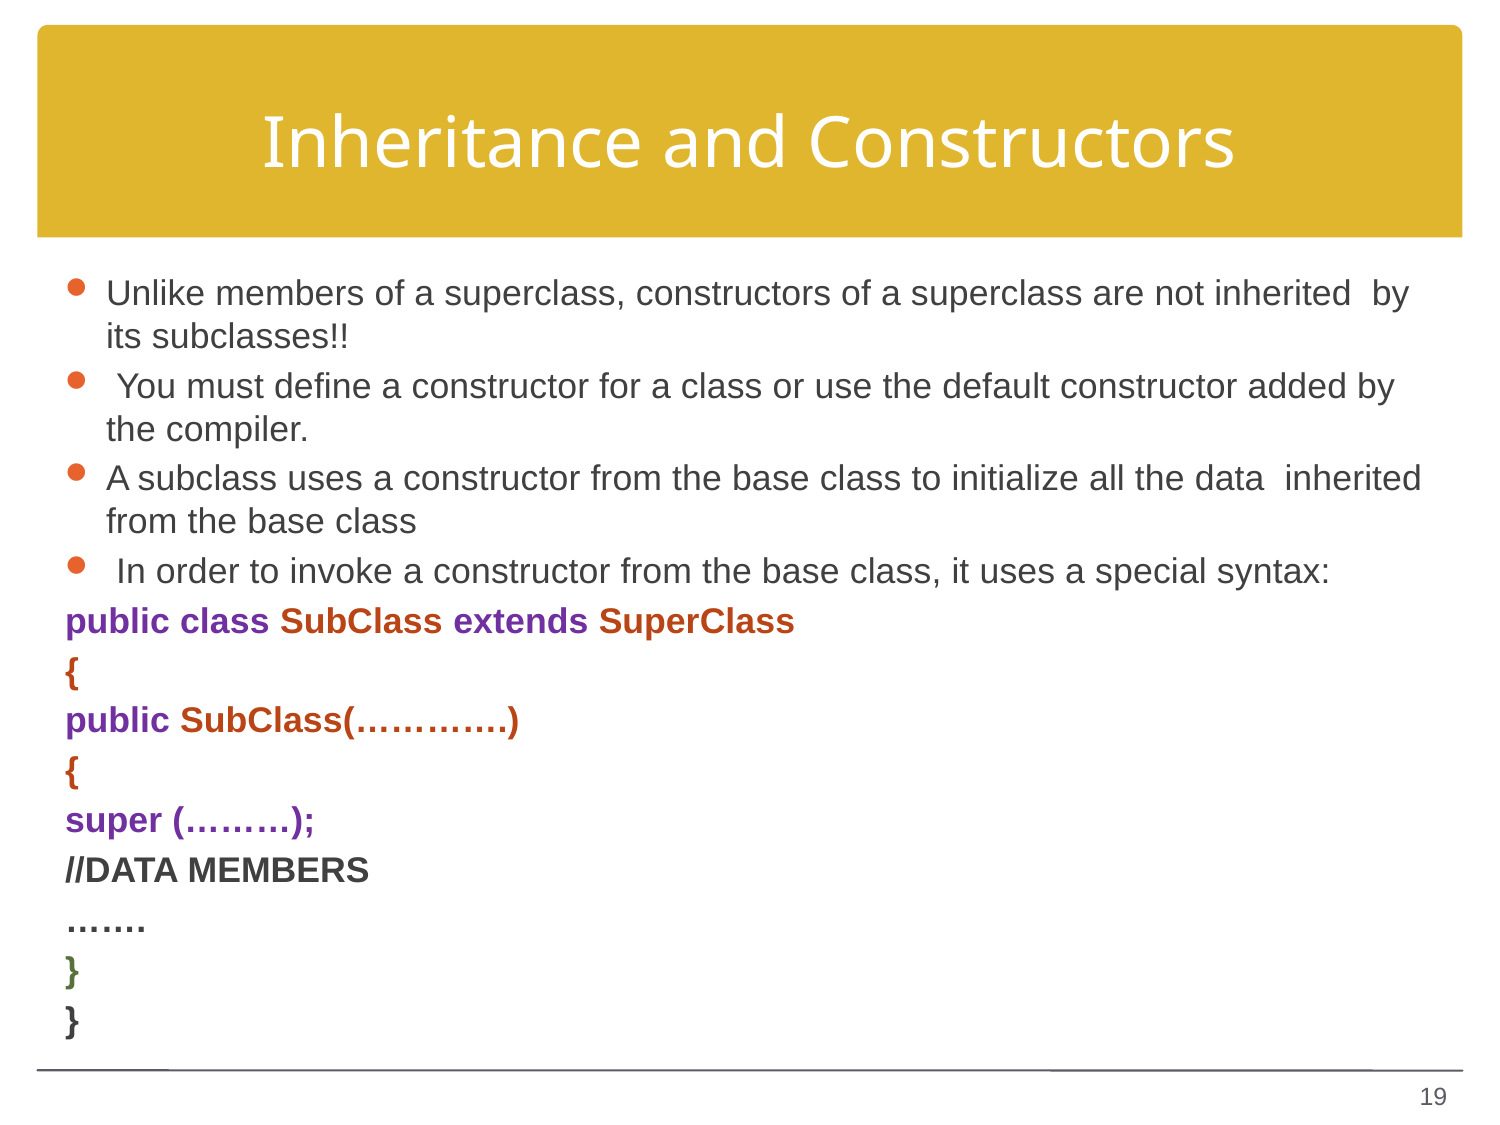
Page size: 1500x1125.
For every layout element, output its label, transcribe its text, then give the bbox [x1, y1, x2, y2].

list Unlike members of a superclass, constructors of a superclass are not inherited by its subclasses!! You must define a constructor for a class or use the default constructor added by the compiler. A subclass uses a constructor from the base class to initialize all the data inherited from the base class In order to invoke a constructor from the base class, it uses a special syntax: public class SubClass extends SuperClass { public SubClass(………….) { super (………); //DATA MEMBERS ……. } } [49, 262, 1451, 1051]
title Inheritance and Constructors [49, 44, 1451, 233]
slide_number 19 [1112, 1069, 1463, 1123]
